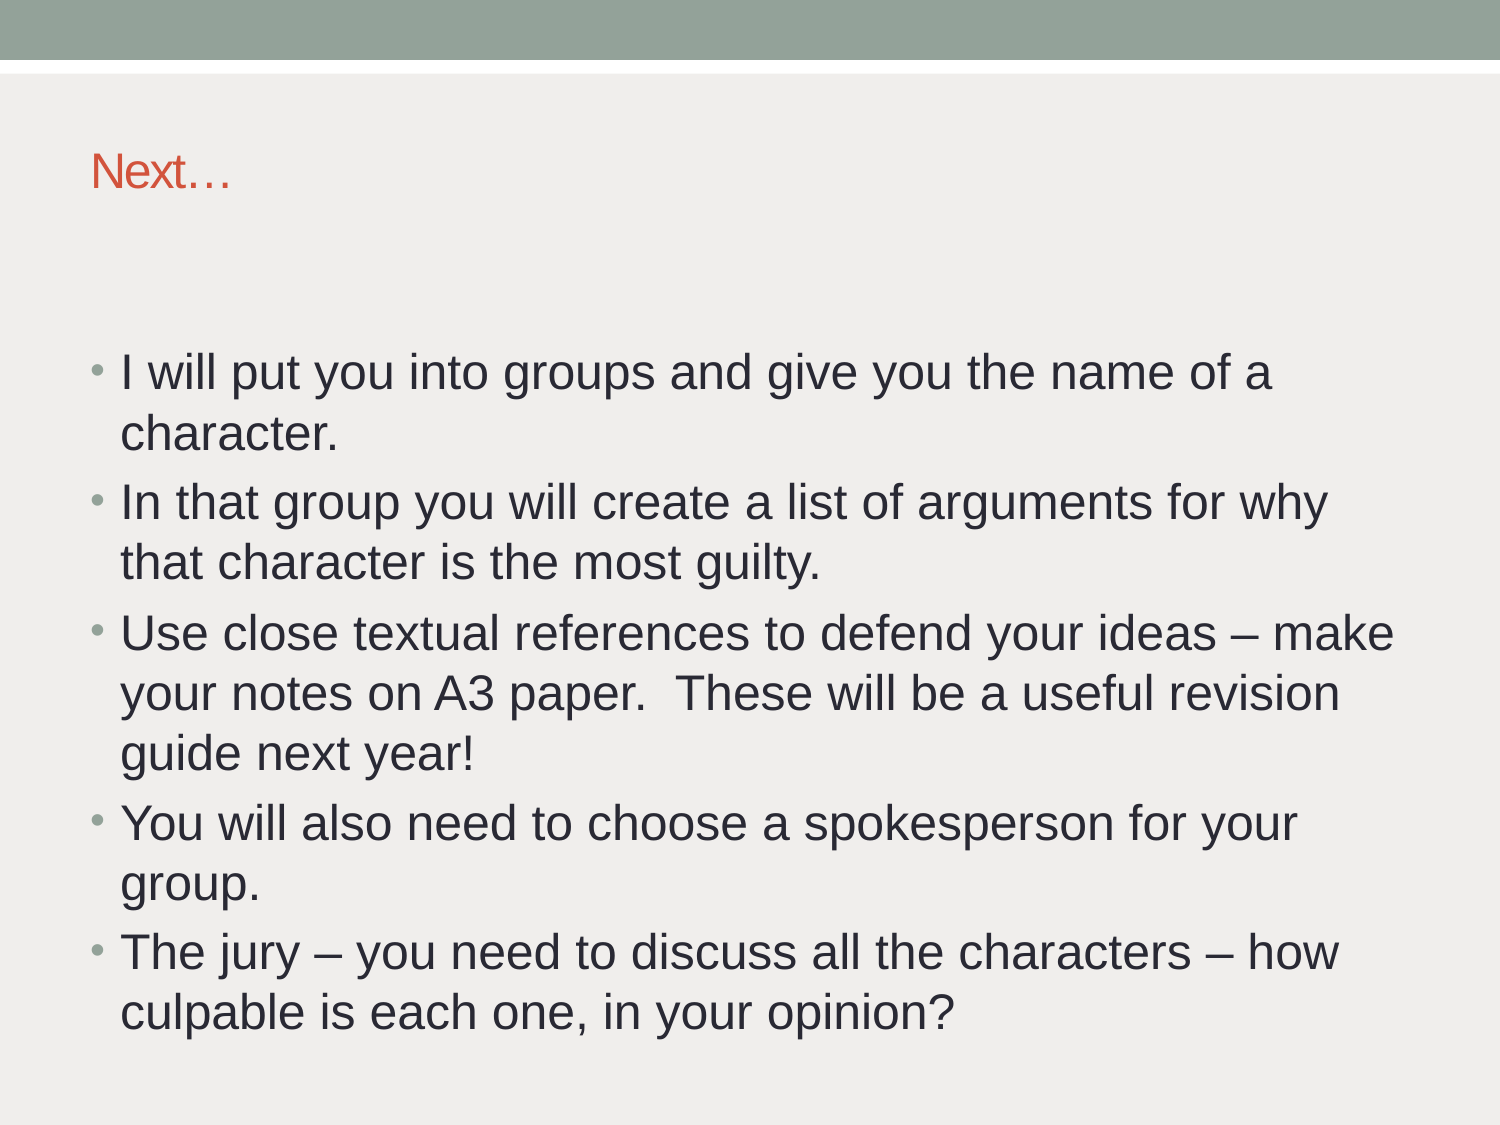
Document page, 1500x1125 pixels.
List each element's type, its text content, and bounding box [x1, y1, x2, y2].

list I will put you into groups and give you the name of a character. In that group you will create a list of arguments for why that character is the most guilty. Use close textual references to defend your ideas – make your notes on A3 paper. These will be a useful revision guide next year! You will also need to choose a spokesperson for your group. The jury – you need to discuss all the characters – how culpable is each one, in your opinion? [75, 262, 1425, 1063]
title Next… [75, 87, 1425, 250]
